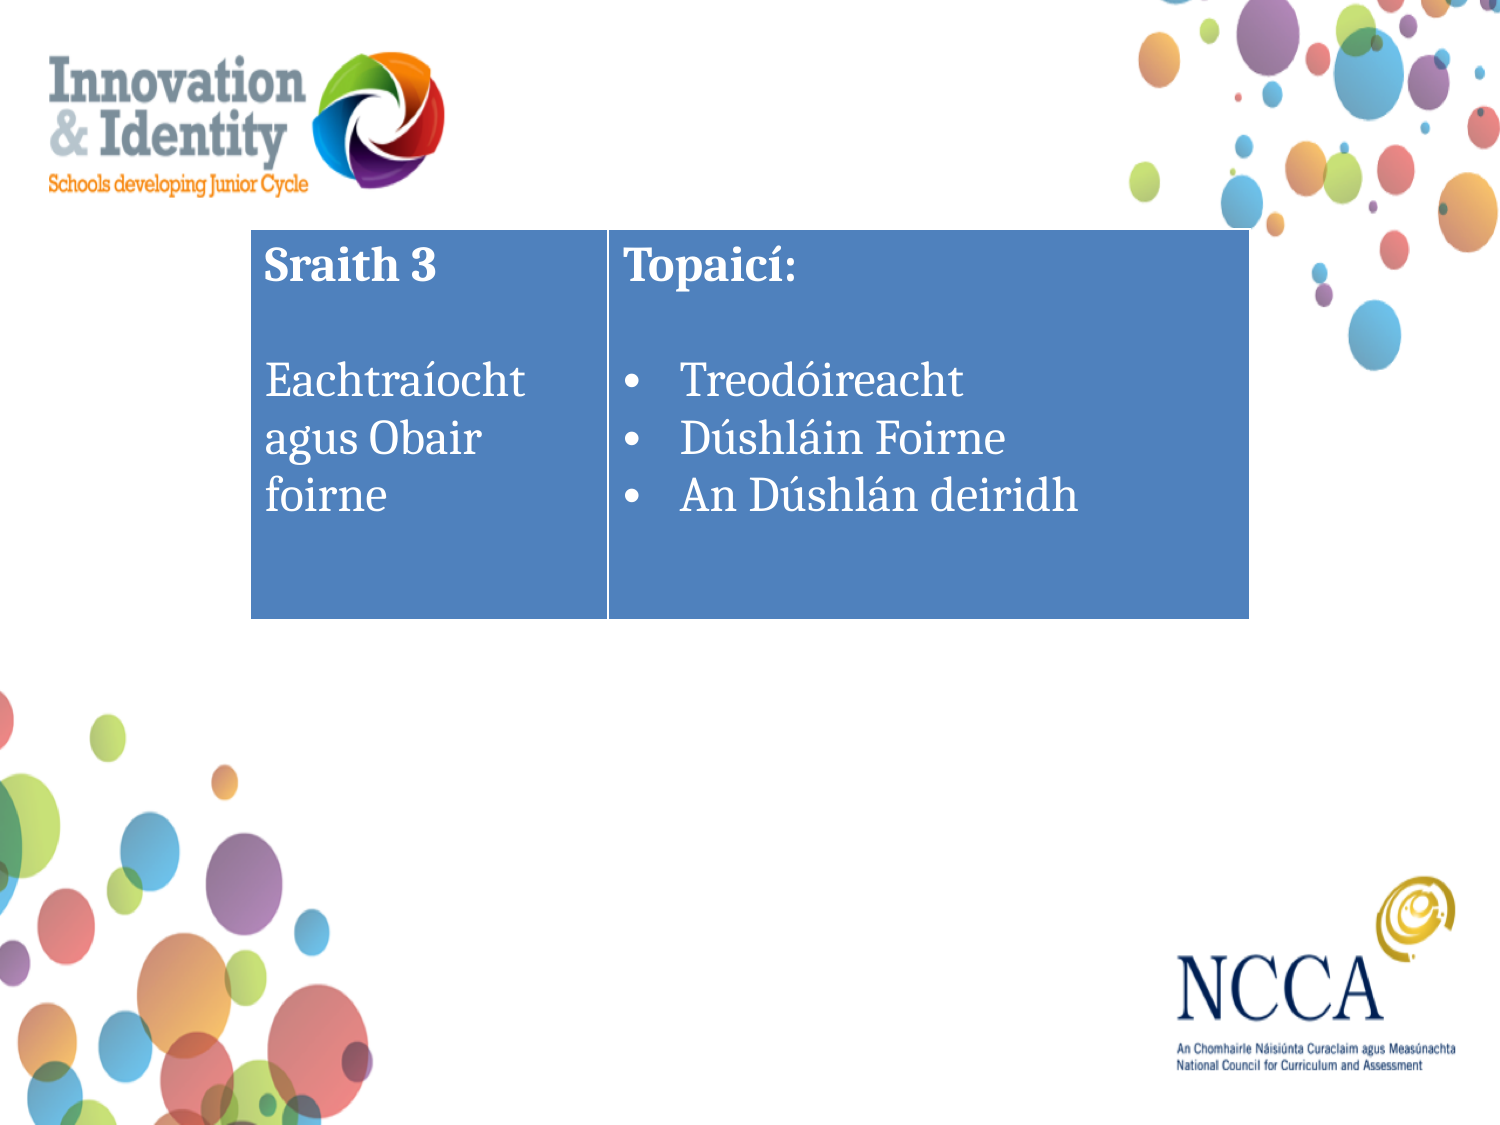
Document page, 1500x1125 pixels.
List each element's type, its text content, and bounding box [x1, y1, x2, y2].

table_header Topaicí: Treodóireacht Dúshláin Foirne An Dúshlán deiridh [609, 230, 1249, 619]
picture [0, 0, 1500, 1125]
table_header Sraith 3 Eachtraíocht agus Obair foirne [251, 230, 607, 619]
